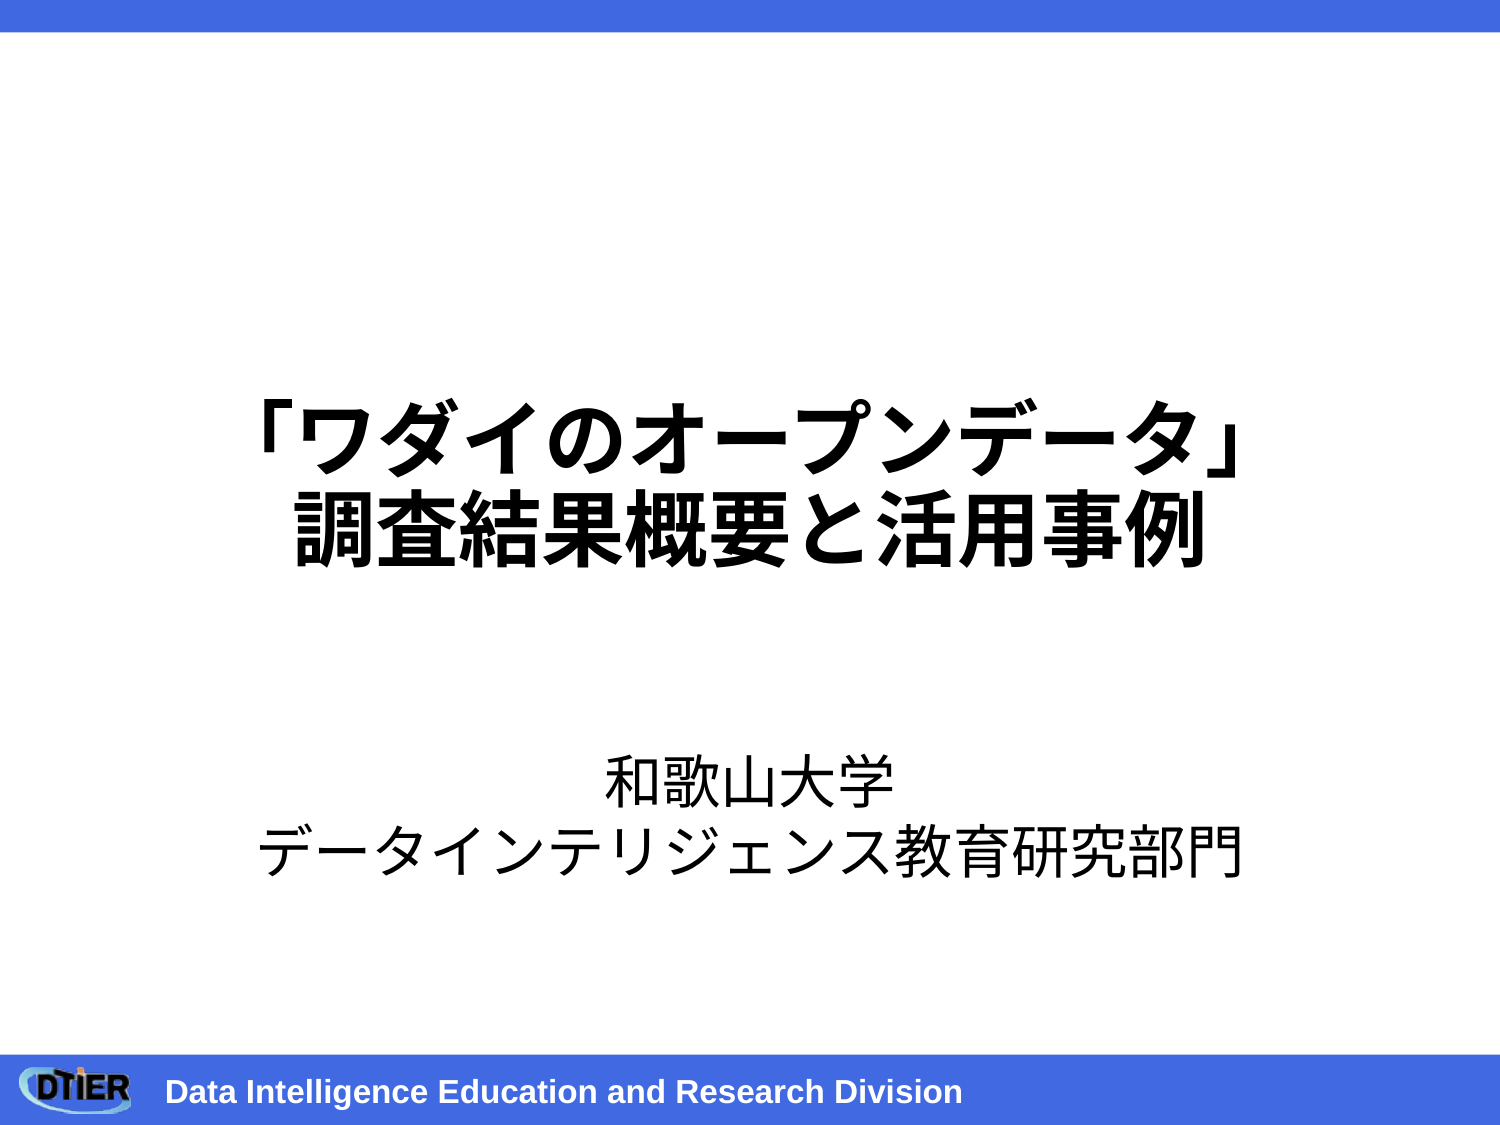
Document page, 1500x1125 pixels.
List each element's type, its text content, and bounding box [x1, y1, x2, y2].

title 「ワダイのオープンデータ」 調査結果概要と活用事例 [75, 221, 1425, 587]
picture [19, 1067, 131, 1114]
subtitle 和歌山大学 データインテリジェンス教育研究部門 [225, 679, 1275, 952]
